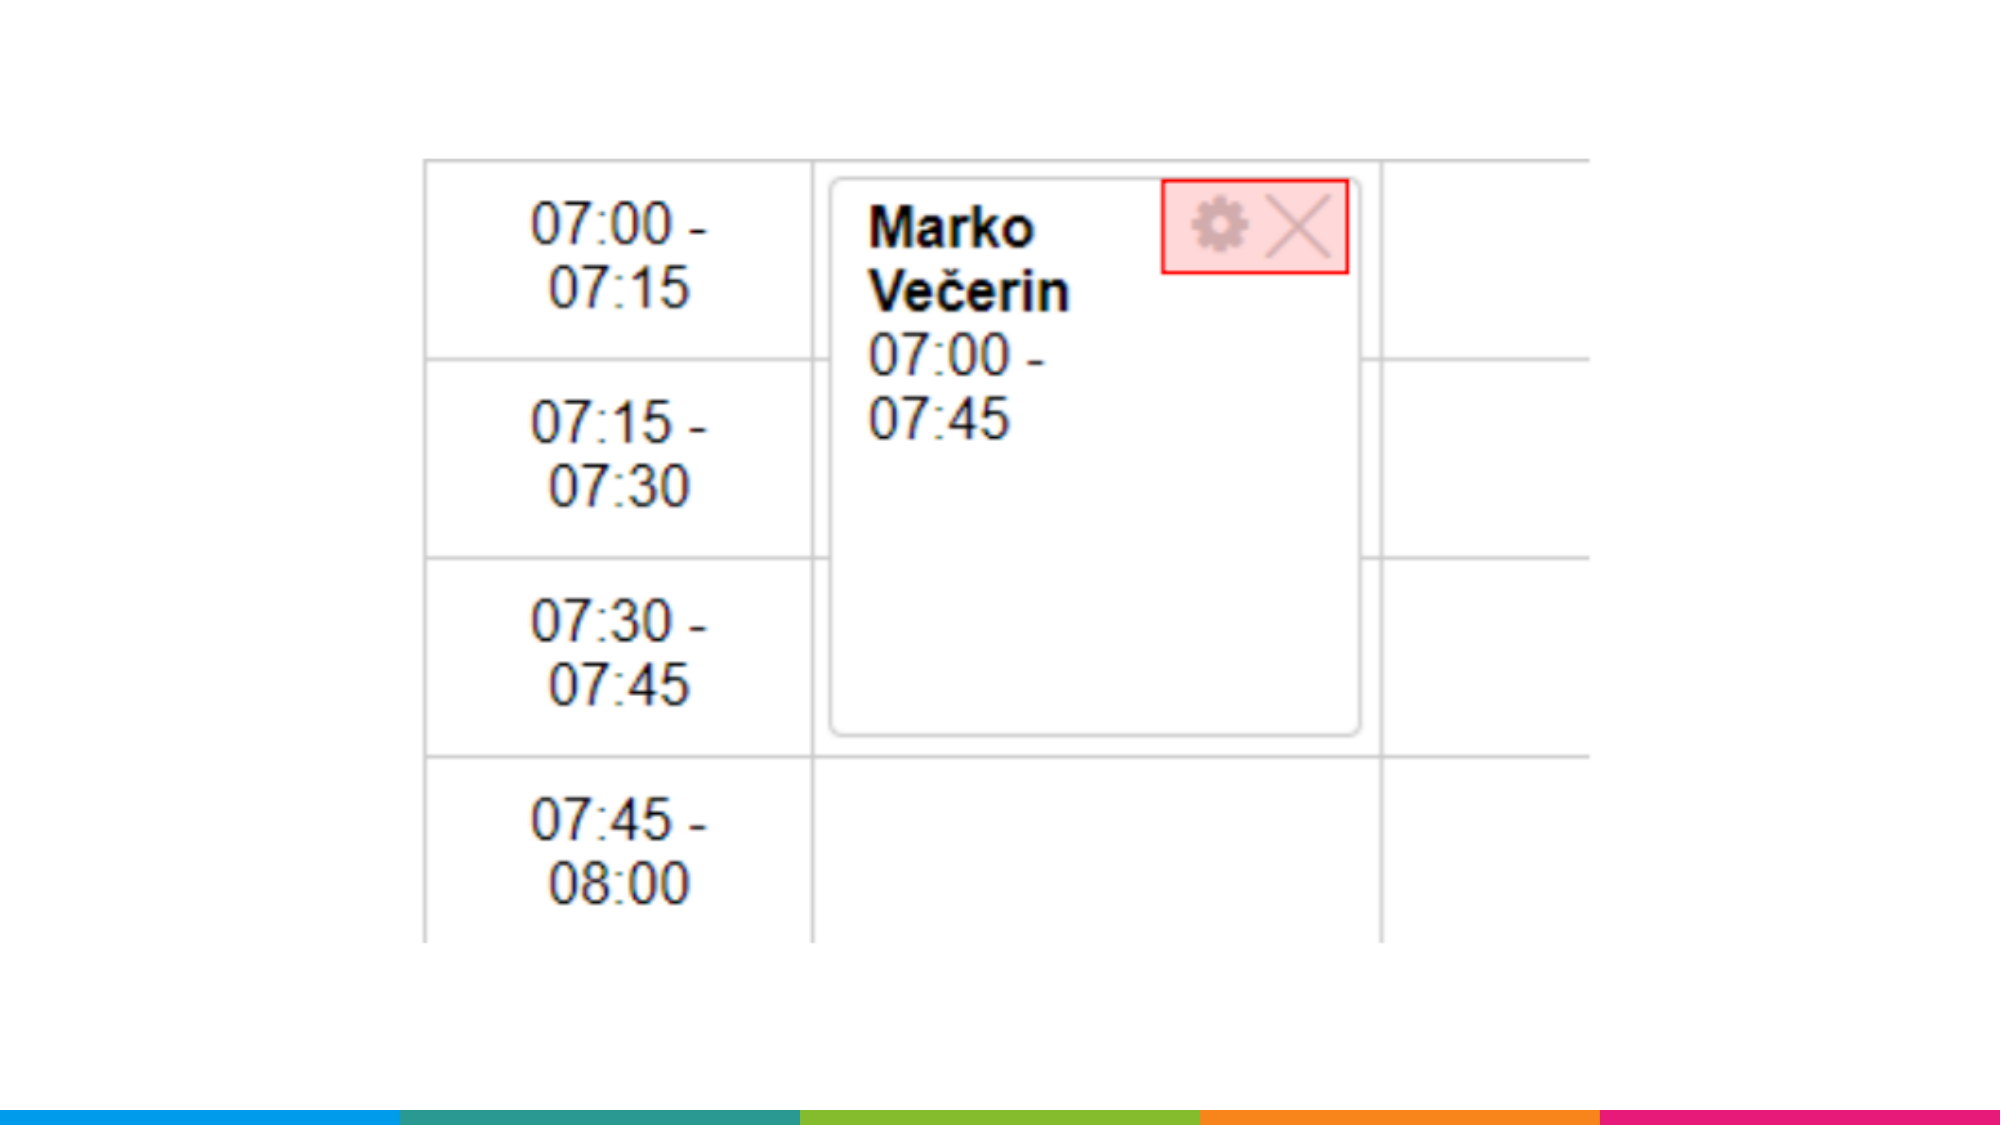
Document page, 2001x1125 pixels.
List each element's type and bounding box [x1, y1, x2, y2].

picture [216, 77, 1701, 1002]
